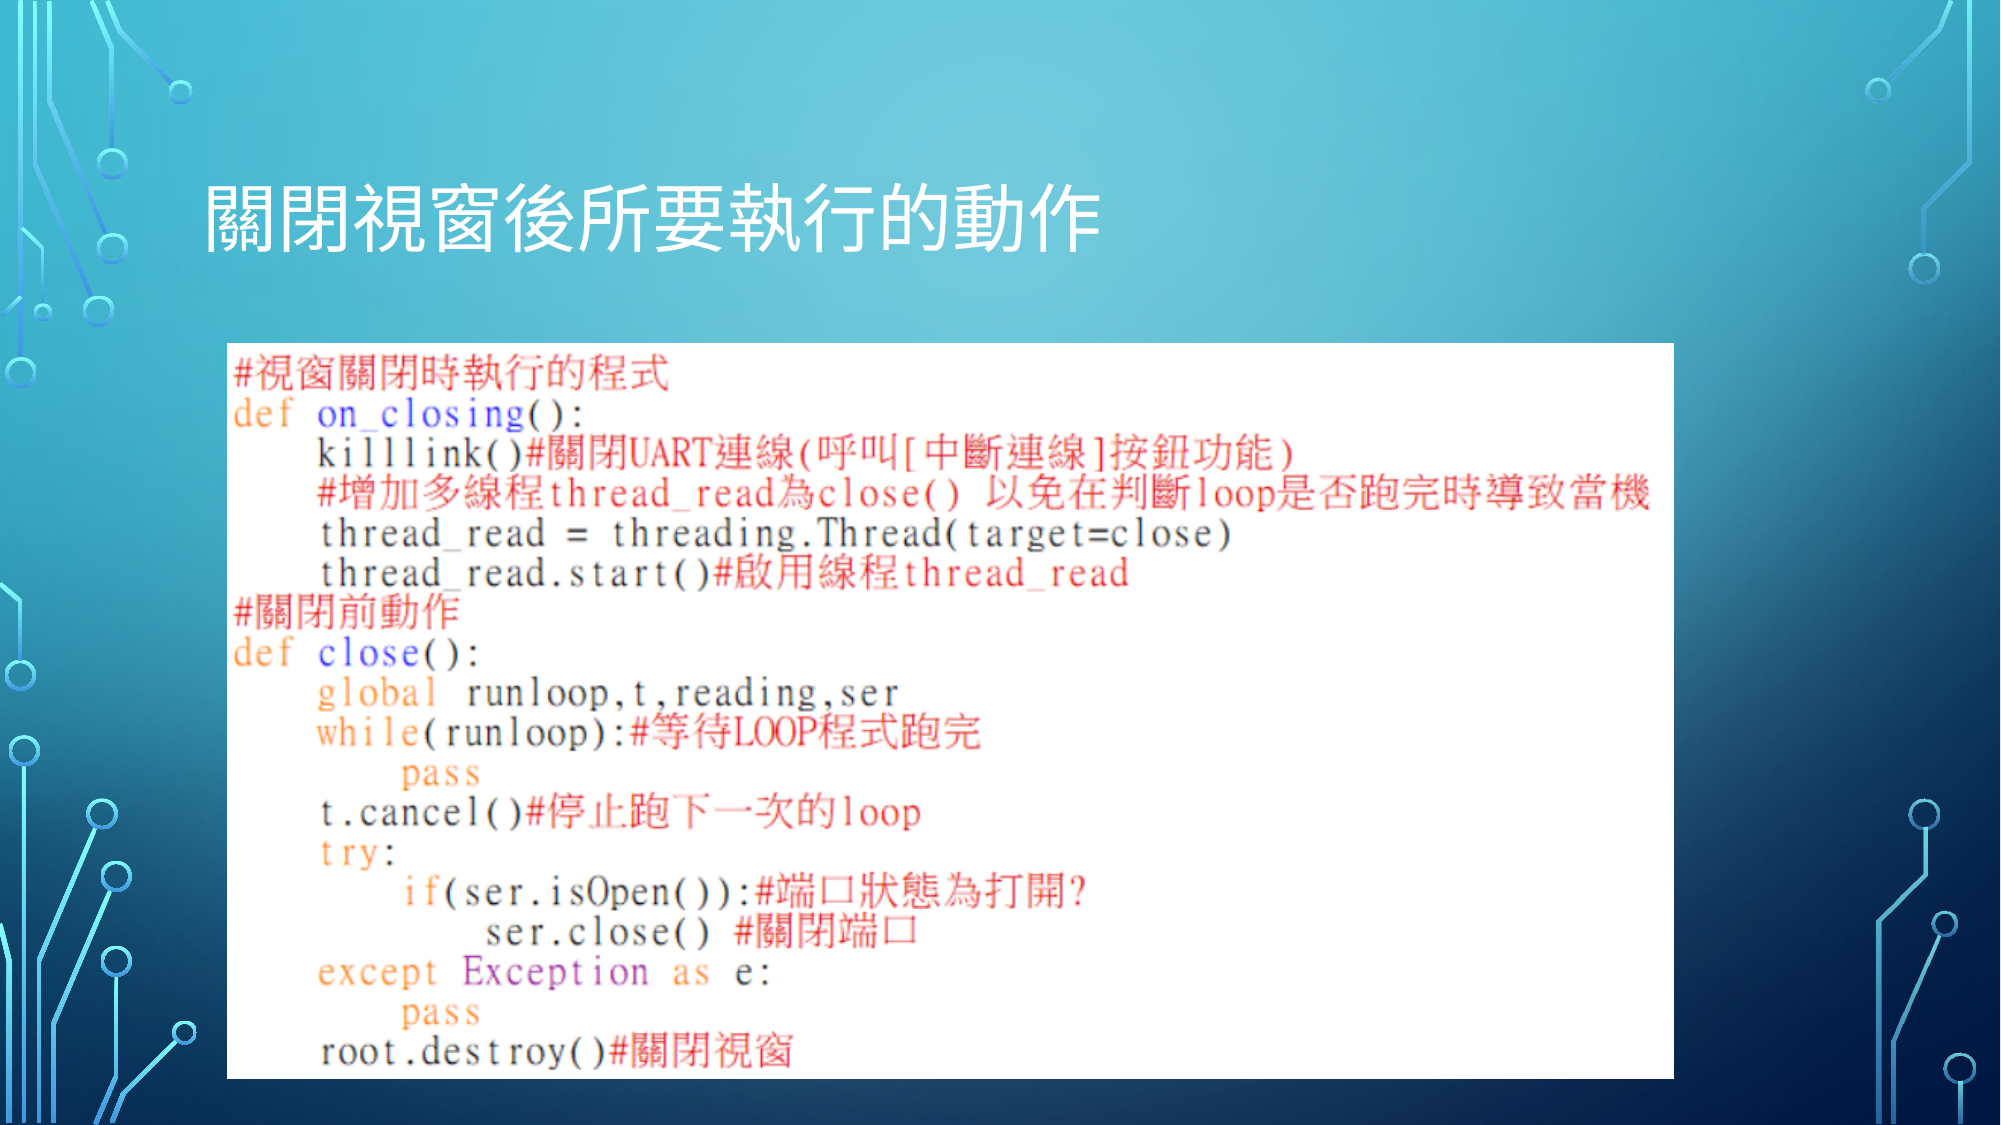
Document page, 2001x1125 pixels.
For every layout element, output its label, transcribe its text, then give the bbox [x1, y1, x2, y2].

title 關閉視窗後所要執行的動作 [187, 101, 1813, 344]
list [227, 343, 1674, 1080]
